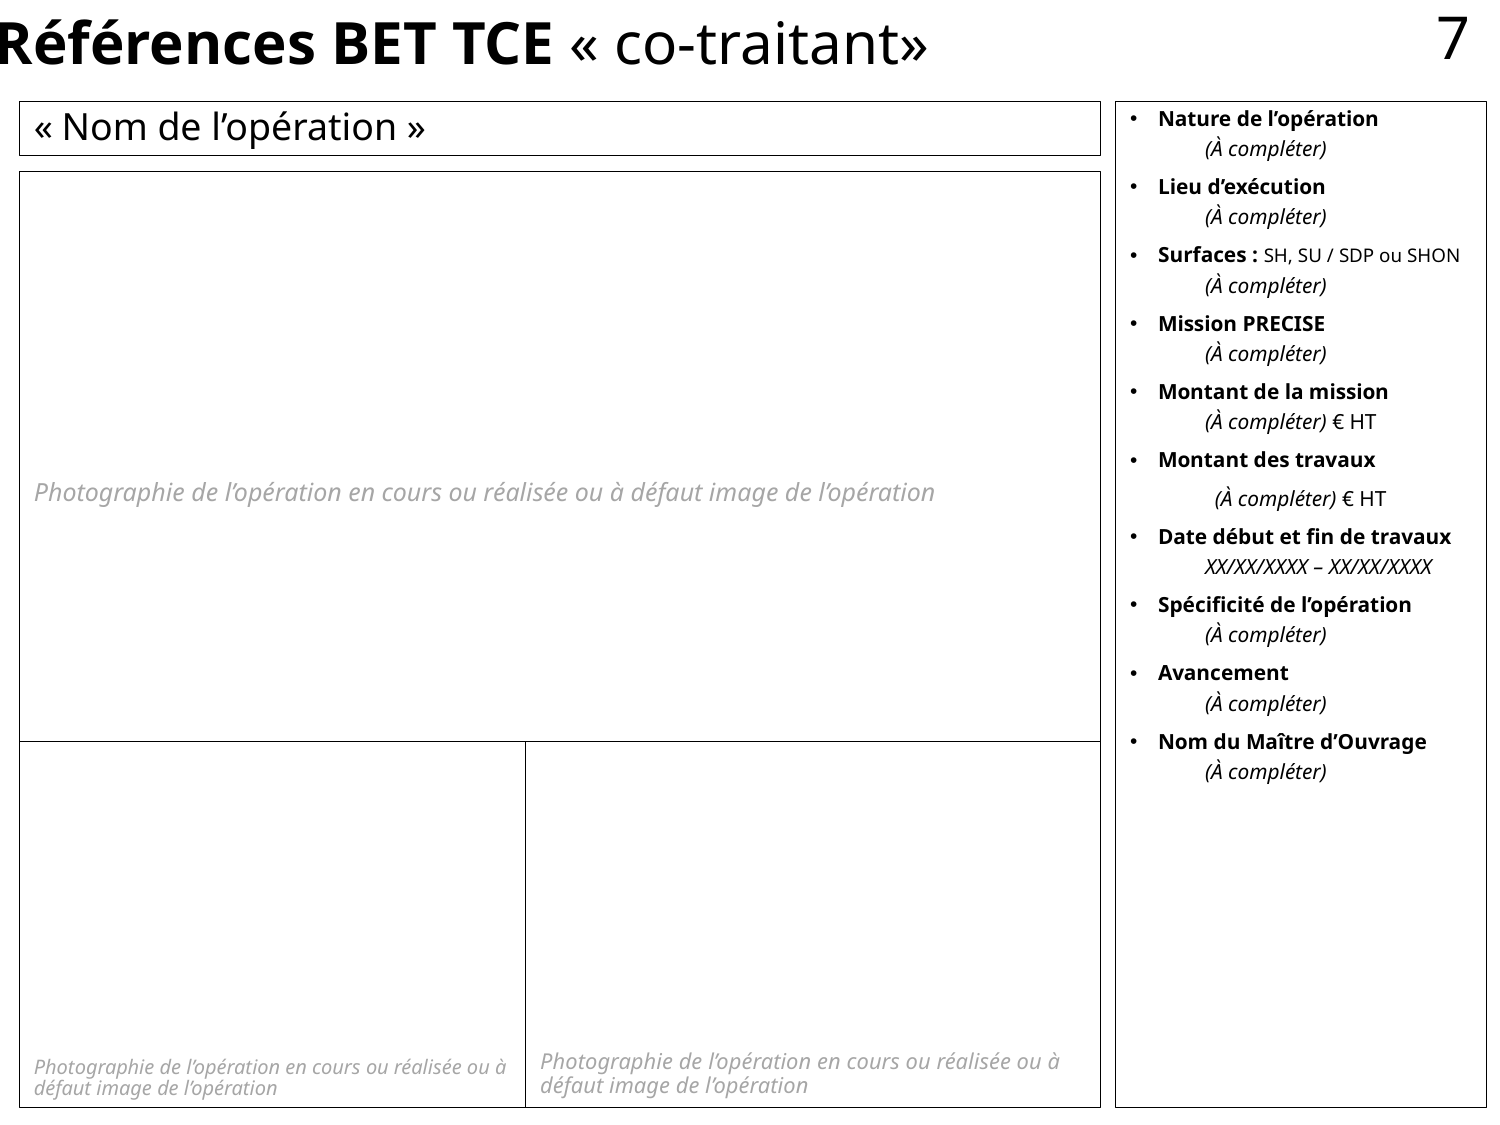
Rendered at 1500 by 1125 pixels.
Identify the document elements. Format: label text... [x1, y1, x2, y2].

list Photographie de l’opération en cours ou réalisée ou à défaut image de l’opération [18, 171, 1101, 741]
text_box Photographie de l’opération en cours ou réalisée ou à défaut image de l’opération [18, 741, 525, 1108]
text_box Références BET TCE « co-traitant» [0, 0, 973, 97]
list Nature de l’opération (À compléter) Lieu d’exécution (À compléter) Surfaces : SH, SU / SDP ou SHON (À compléter) Mission PRECISE (À compléter) Montant de la mission (À compléter) € HT Montant des travaux (À compléter) € HT Date début et fin de travaux XX/XX/XXXX – XX/XX/XXXX Spécificité de l’opération (À compléter) Avancement (À compléter) Nom du Maître d’Ouvrage (À compléter) [1115, 100, 1486, 1108]
text_box Photographie de l’opération en cours ou réalisée ou à défaut image de l’opération [525, 741, 1101, 1108]
list « Nom de l’opération » [18, 100, 1101, 156]
list 7 [1407, 1, 1500, 81]
